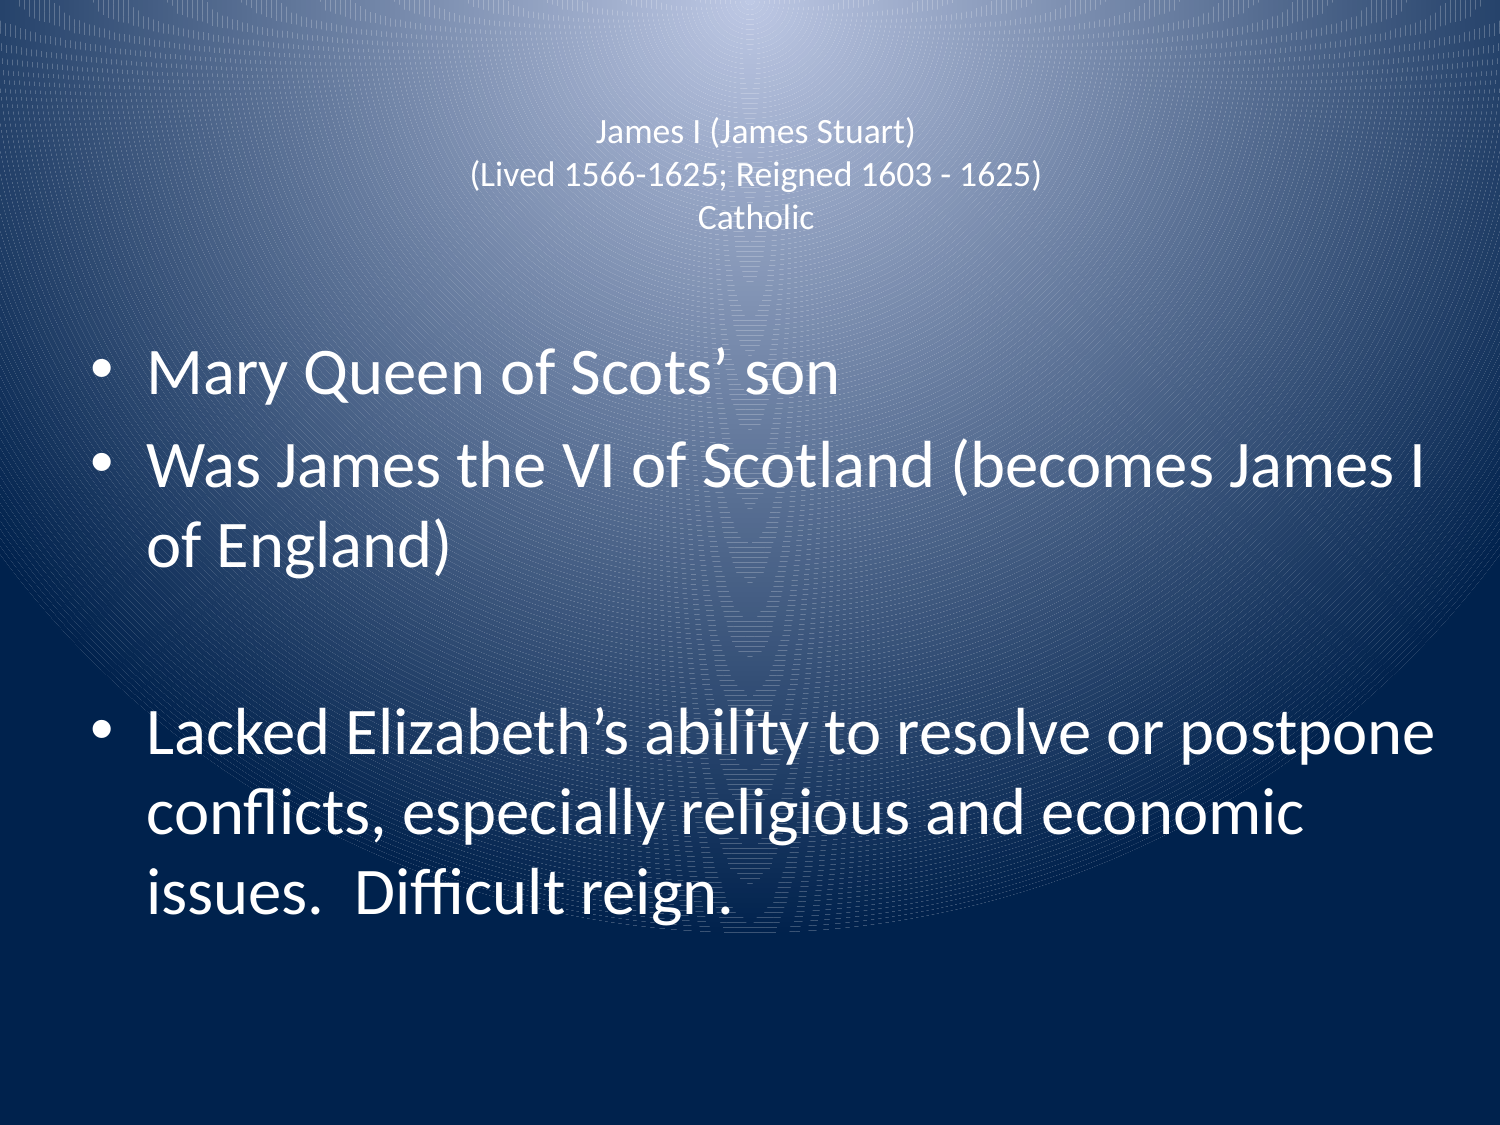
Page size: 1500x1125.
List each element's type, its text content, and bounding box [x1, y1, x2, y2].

title James I (James Stuart) (Lived 1566-1625; Reigned 1603 - 1625) Catholic [37, 99, 1475, 288]
list Mary Queen of Scots’ son Was James the VI of Scotland (becomes James I of England) Lacked Elizabeth’s ability to resolve or postpone conflicts, especially religious and economic issues. Difficult reign. [75, 320, 1475, 1050]
